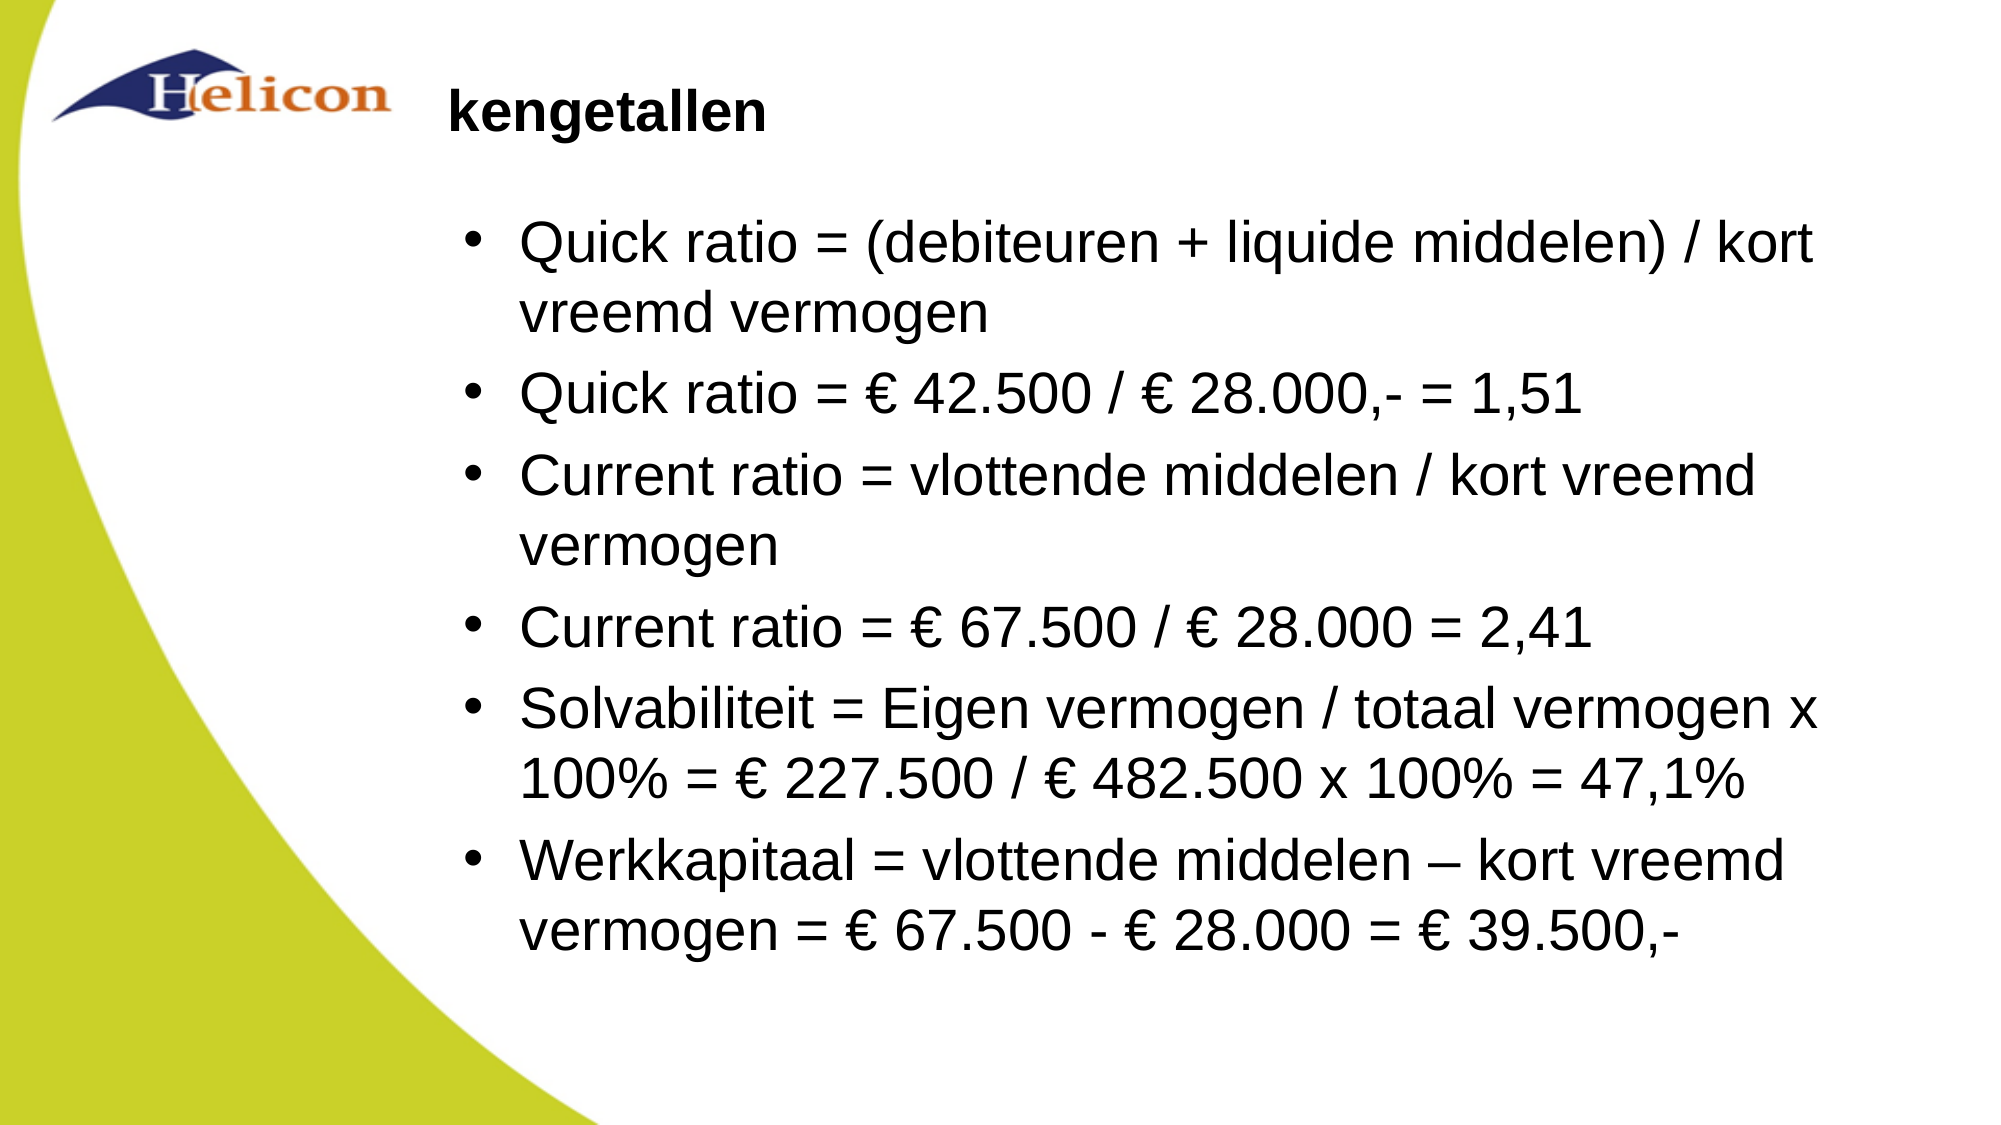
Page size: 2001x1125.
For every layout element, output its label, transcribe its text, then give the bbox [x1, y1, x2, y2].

list Quick ratio = (debiteuren + liquide middelen) / kort vreemd vermogen Quick ratio = € 42.500 / € 28.000,- = 1,51 Current ratio = vlottende middelen / kort vreemd vermogen Current ratio = € 67.500 / € 28.000 = 2,41 Solvabiliteit = Eigen vermogen / totaal vermogen x 100% = € 227.500 / € 482.500 x 100% = 47,1% Werkkapitaal = vlottende middelen – kort vreemd vermogen = € 67.500 - € 28.000 = € 39.500,- [448, 196, 1900, 1005]
title kengetallen [432, 54, 1887, 161]
picture [0, 0, 2000, 1125]
